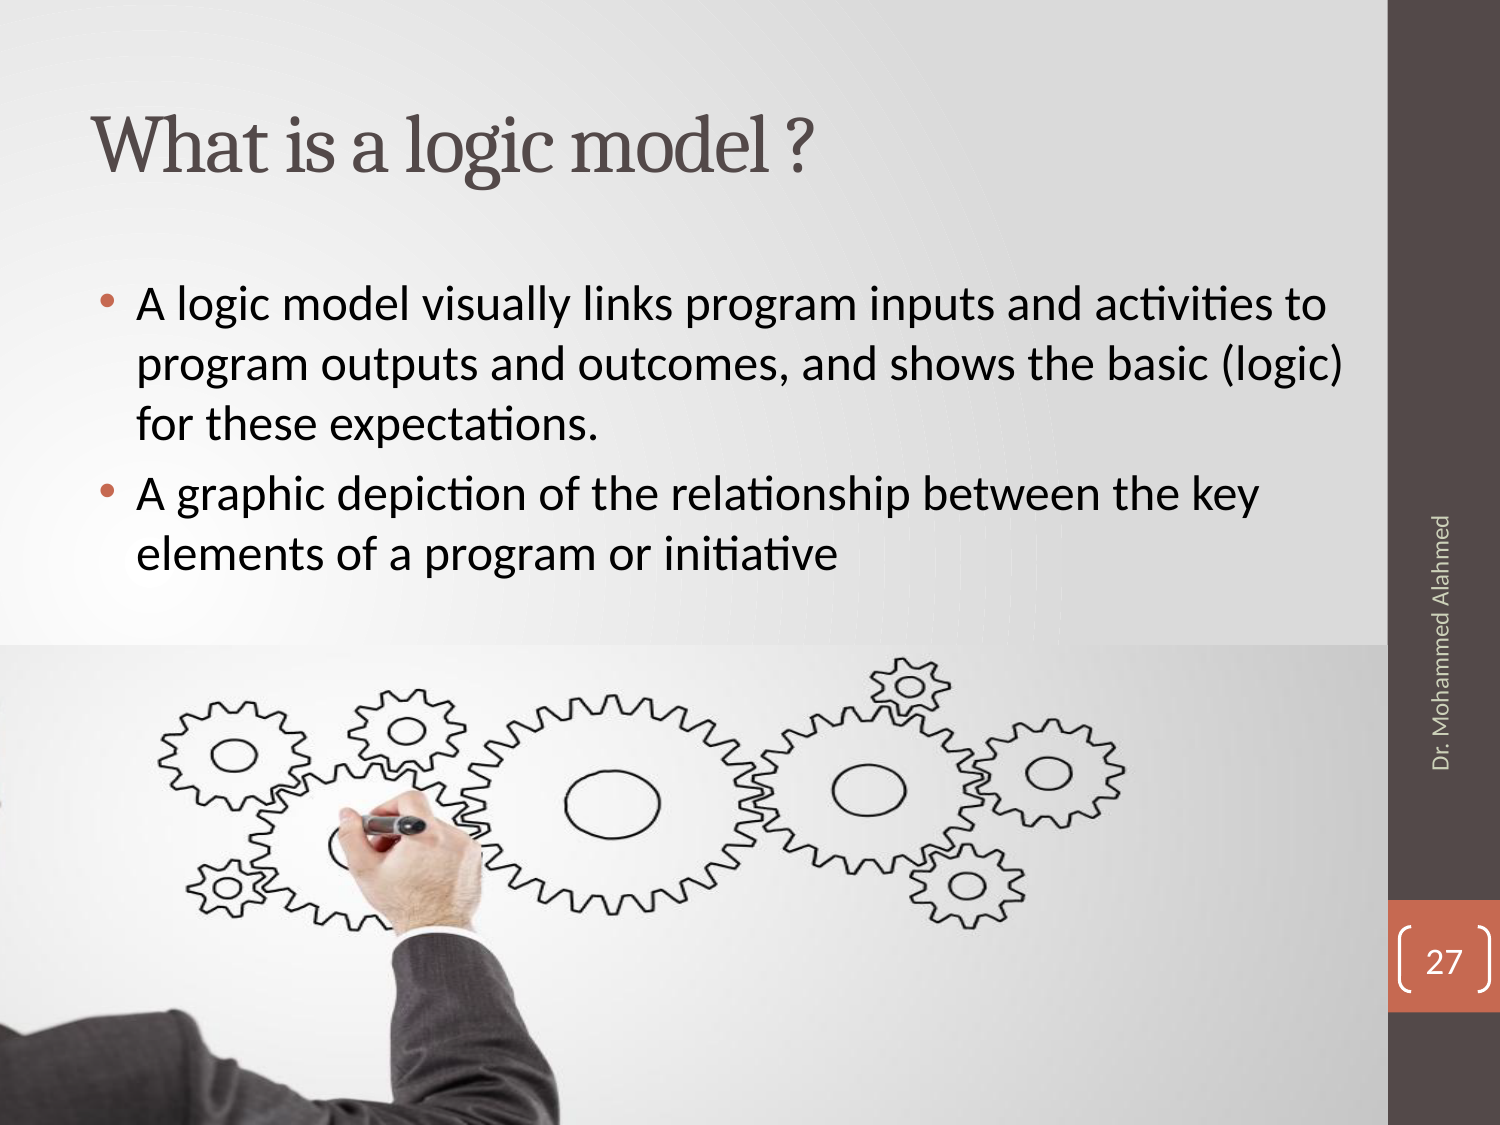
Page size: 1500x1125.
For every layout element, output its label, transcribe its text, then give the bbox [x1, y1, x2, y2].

title What is a logic model ? [75, 45, 1325, 233]
picture [0, 644, 1389, 1125]
slide_number 27 [1400, 925, 1492, 994]
list A logic model visually links program inputs and activities to program outputs and outcomes, and shows the basic (logic) for these expectations. A graphic depiction of the relationship between the key elements of a program or initiative [64, 262, 1365, 610]
footer Dr. Mohammed Alahmed [1408, 500, 1469, 889]
